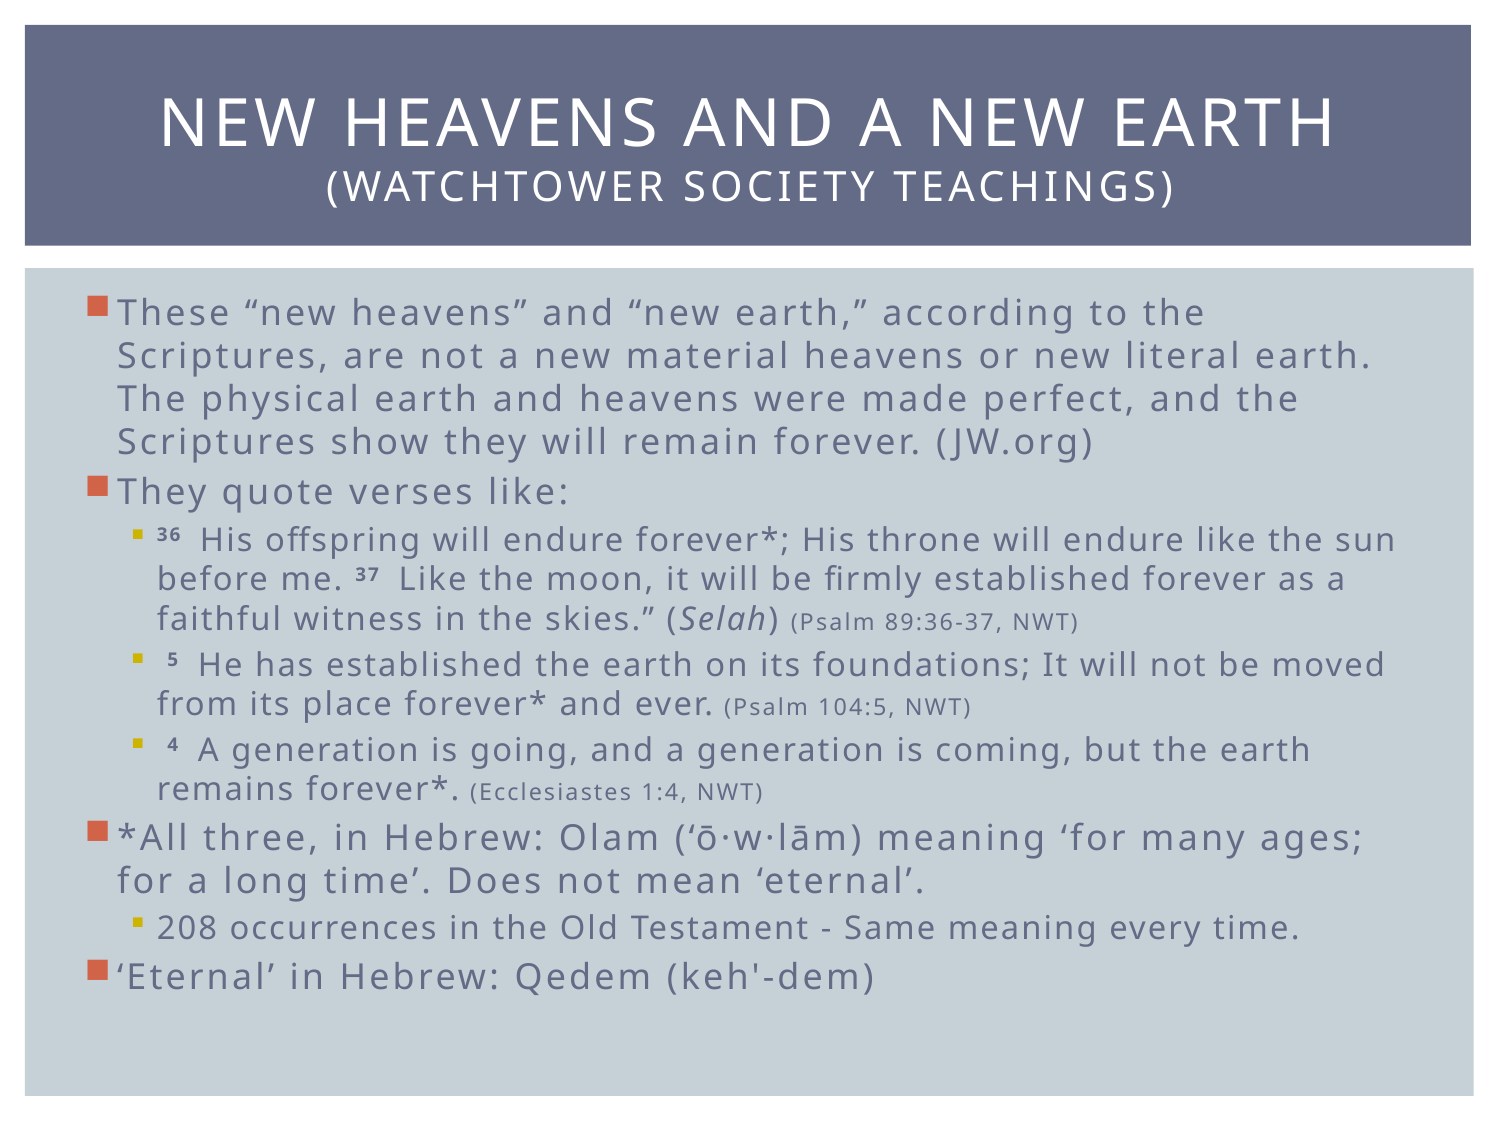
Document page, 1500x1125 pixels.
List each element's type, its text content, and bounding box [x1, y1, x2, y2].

title New Heavens and a New earth (watchtower society teachings) [62, 58, 1438, 232]
list These “new heavens” and “new earth,” according to the Scriptures, are not a new material heavens or new literal earth. The physical earth and heavens were made perfect, and the Scriptures show they will remain forever. (JW.org) They quote verses like: 36 His offspring will endure forever*; His throne will endure like the sun before me. 37 Like the moon, it will be firmly established forever as a faithful witness in the skies.” (Selah) (Psalm 89:36-37, NWT) 5 He has established the earth on its foundations; It will not be moved from its place forever* and ever. (Psalm 104:5, NWT) 4 A generation is going, and a generation is coming, but the earth remains forever*. (Ecclesiastes 1:4, NWT) *All three, in Hebrew: Olam (‘ō·w·lām) meaning ‘for many ages; for a long time’. Does not mean ‘eternal’. 208 occurrences in the Old Testament - Same meaning every time. ‘Eternal’ in Hebrew: Qedem (keh'-dem) [62, 281, 1442, 1005]
